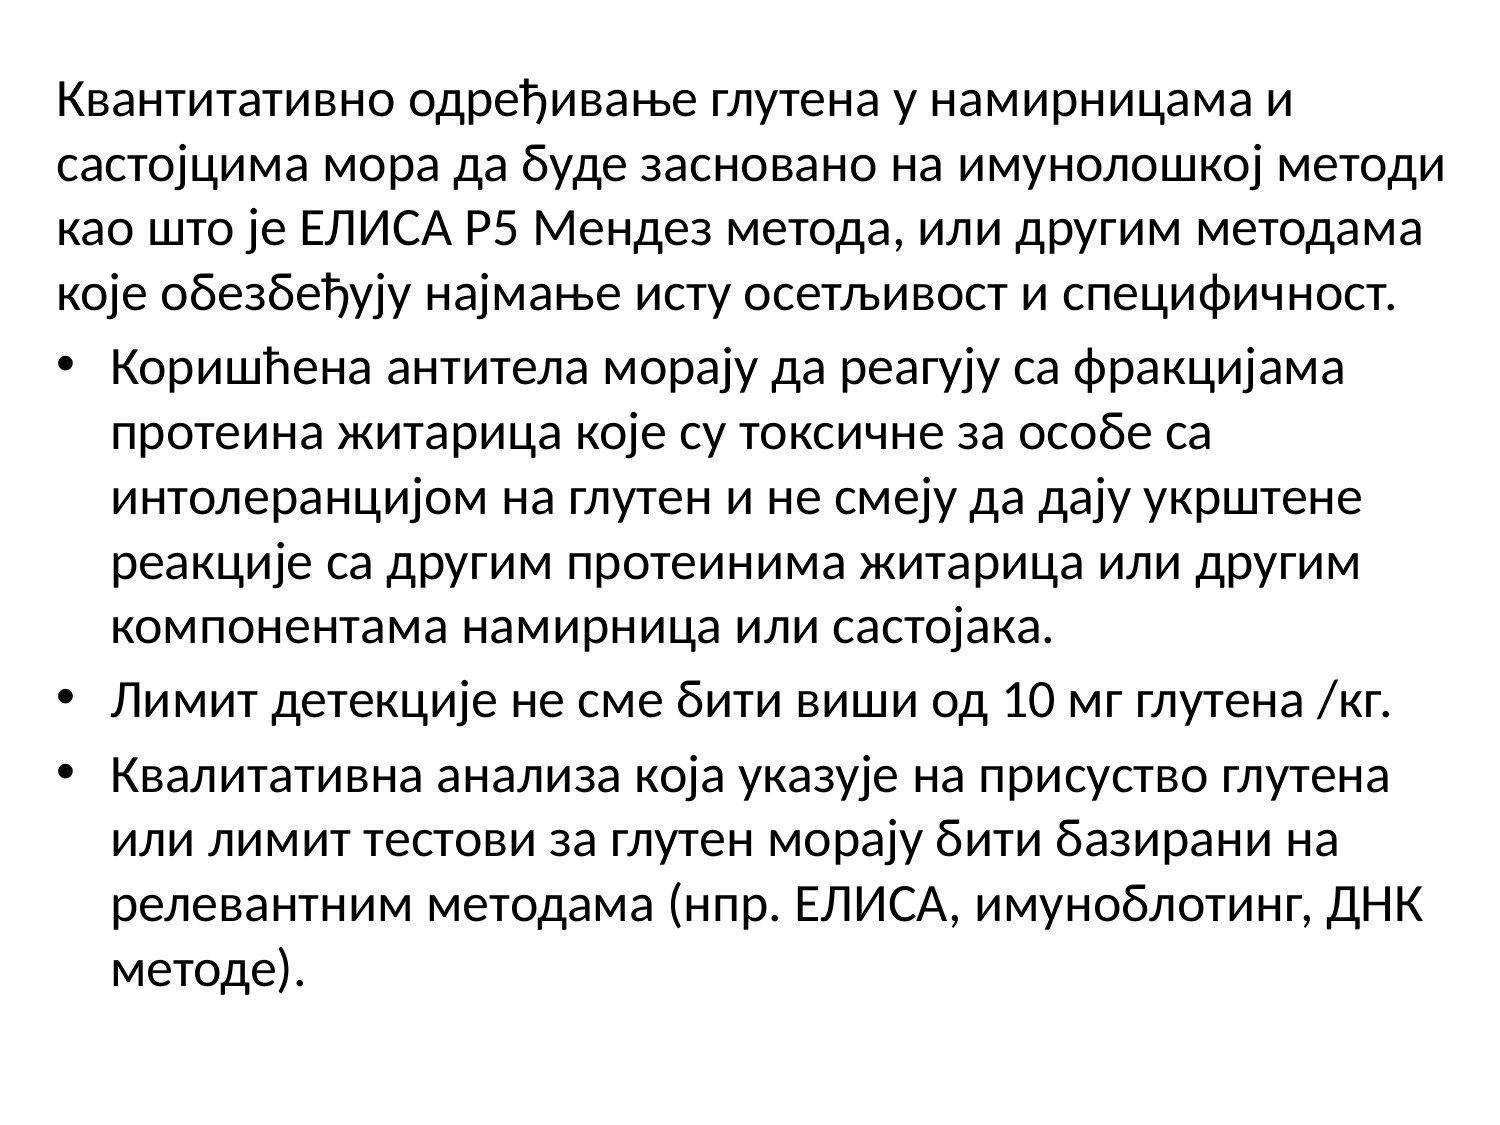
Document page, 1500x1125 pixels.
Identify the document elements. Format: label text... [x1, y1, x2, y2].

list Квантитативно одређивање глутена у намирницама и састојцима мора да буде засновано на имунолошкој методи као што је ЕЛИСА Р5 Мендез метода, или другим методама које обезбеђују најмање исту осетљивост и специфичност. Коришћена антитела морају да реагују са фракцијама протеина житарица које су токсичне за особе са интолеранцијом на глутен и не смеју да дају укрштене реакције са другим протеинима житарица или другим компонентама намирница или састојака. Лимит детекције не сме бити виши од 10 мг глутена /кг. Квалитативна анализа која указује на присуство глутена или лимит тестови за глутен морају бити базирани на релевантним методама (нпр. ЕЛИСА, имуноблотинг, ДНК методе). [41, 54, 1471, 1035]
